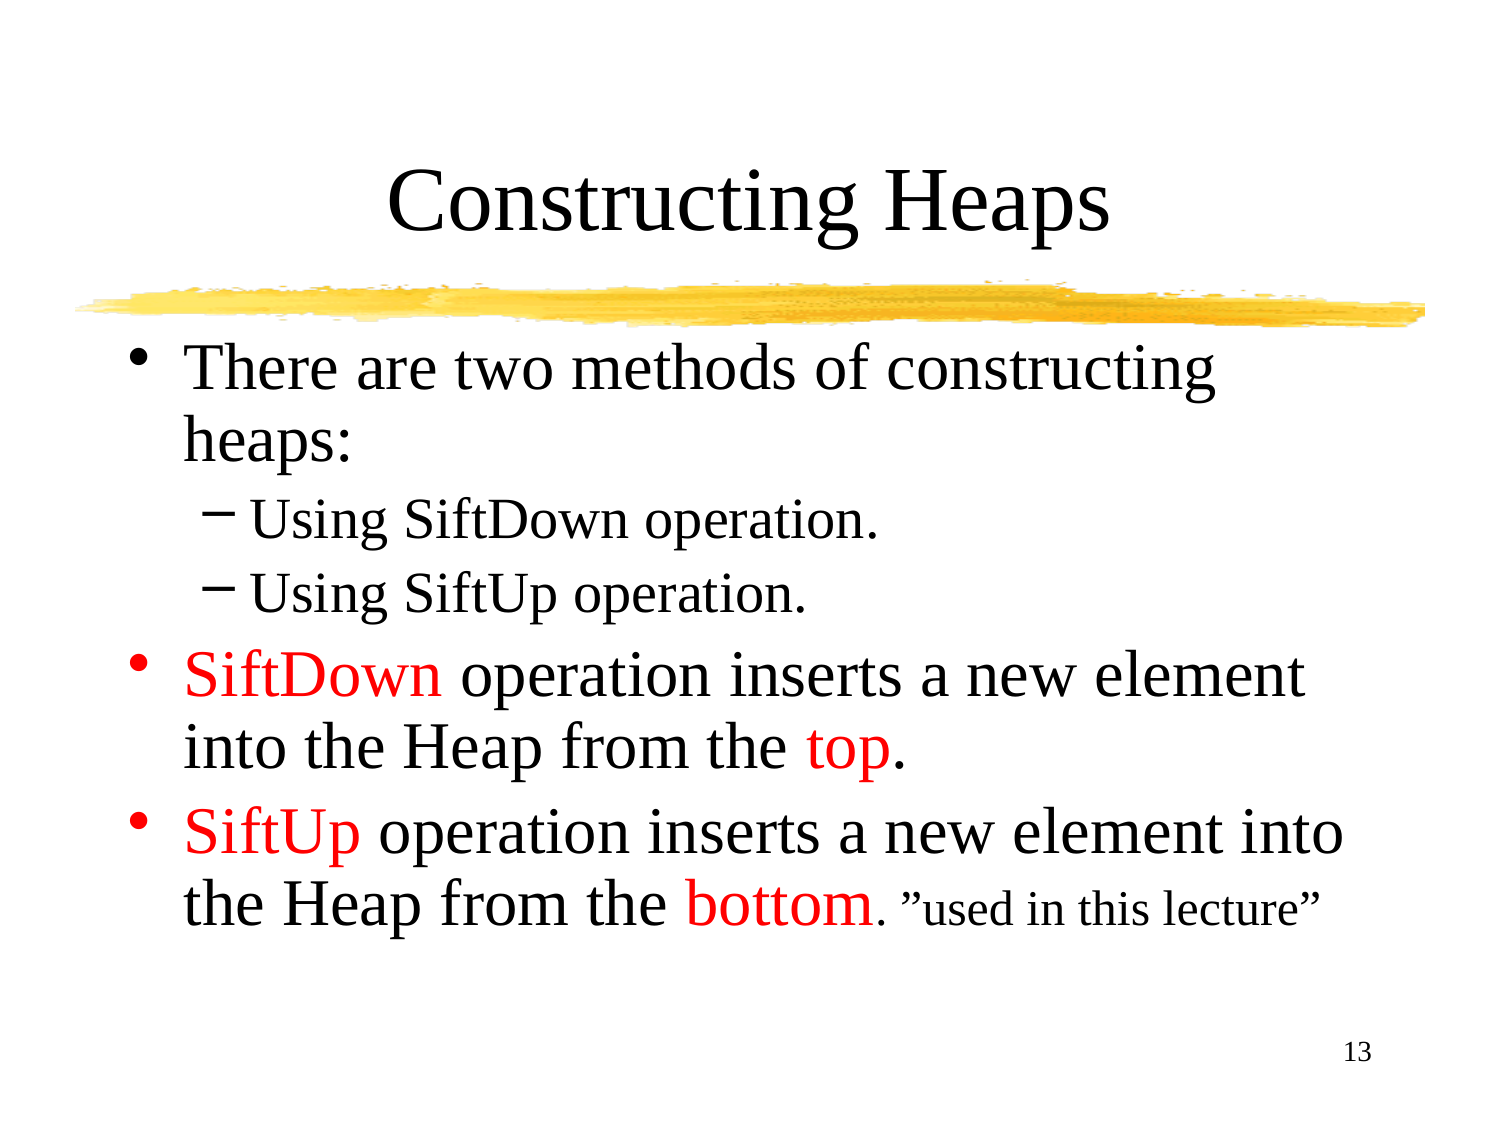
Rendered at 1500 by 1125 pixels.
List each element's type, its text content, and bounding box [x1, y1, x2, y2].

list There are two methods of constructing heaps: Using SiftDown operation. Using SiftUp operation. SiftDown operation inserts a new element into the Heap from the top. SiftUp operation inserts a new element into the Heap from the bottom. ”used in this lecture” [112, 324, 1388, 1001]
picture [75, 274, 1425, 338]
title Constructing Heaps [112, 99, 1388, 288]
slide_number 13 [1074, 1024, 1388, 1101]
